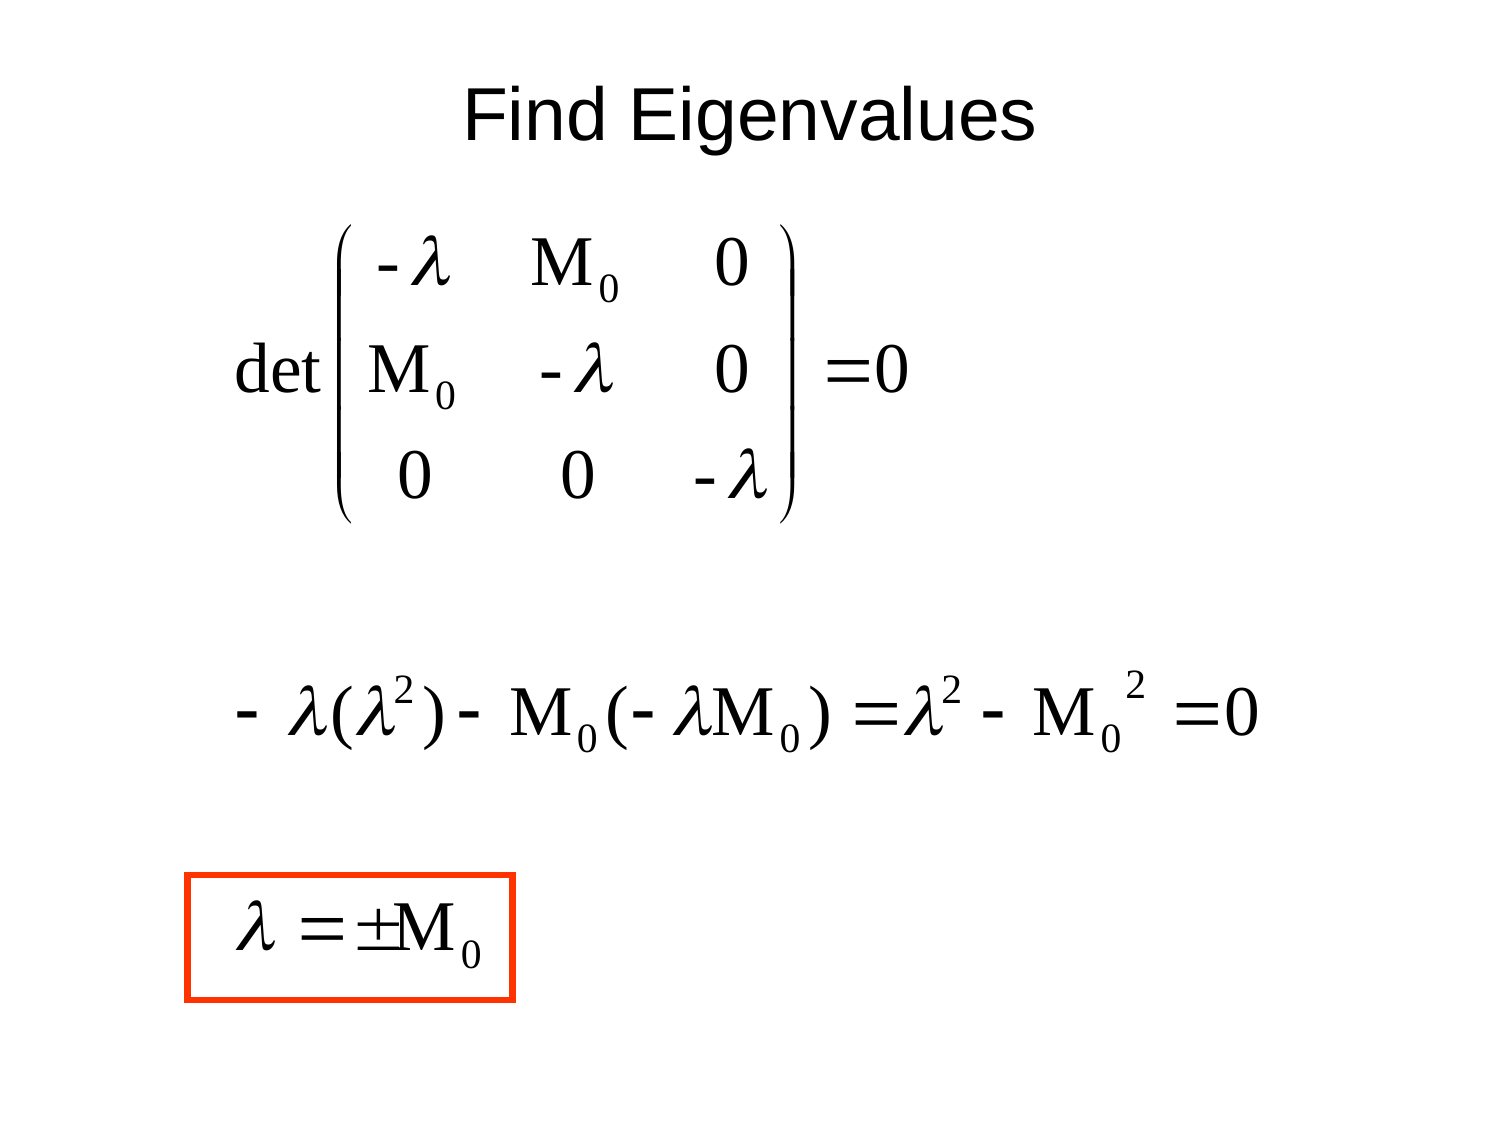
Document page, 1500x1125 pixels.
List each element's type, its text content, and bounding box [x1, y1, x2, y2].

text_box [187, 875, 513, 1000]
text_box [224, 212, 1272, 985]
title Find Eigenvalues [75, 45, 1425, 175]
